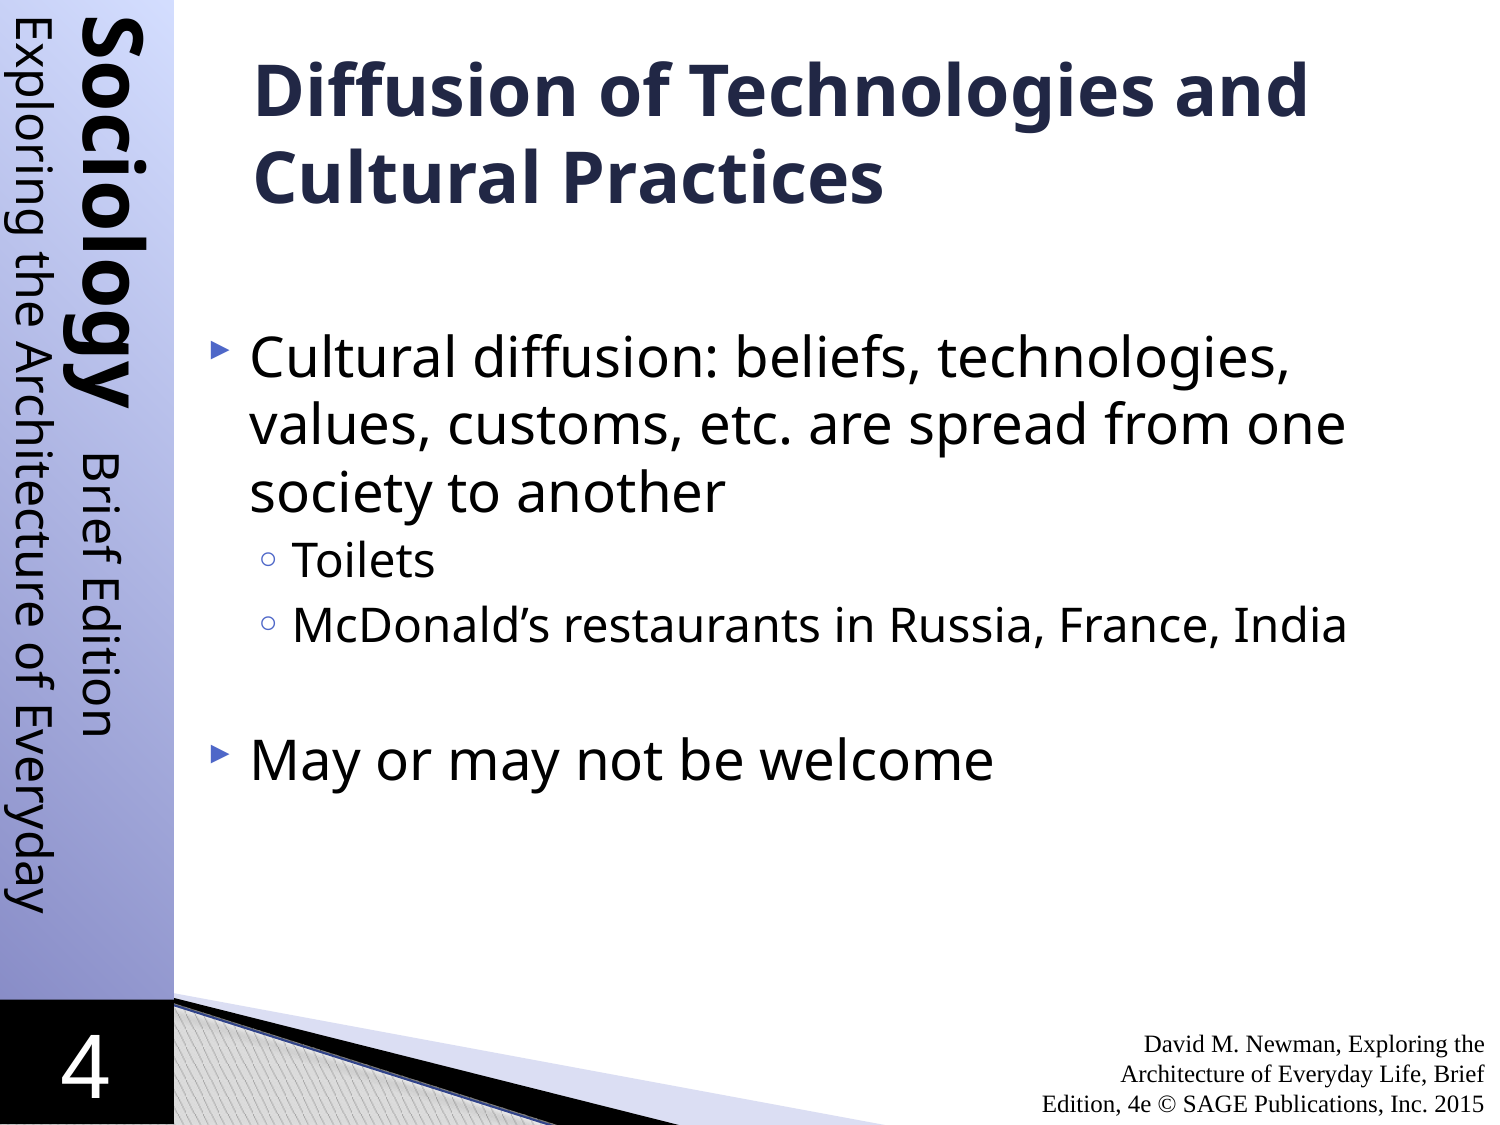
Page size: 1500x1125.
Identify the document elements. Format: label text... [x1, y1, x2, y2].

title Diffusion of Technologies and Cultural Practices [237, 37, 1500, 225]
list Cultural diffusion: beliefs, technologies, values, customs, etc. are spread from one society to another Toilets McDonald’s restaurants in Russia, France, India May or may not be welcome [174, 237, 1500, 980]
footer David M. Newman, Exploring the Architecture of Everyday Life, Brief Edition, 4e © SAGE Publications, Inc. 2015 [1025, 1065, 1500, 1125]
picture [174, 1003, 558, 1125]
